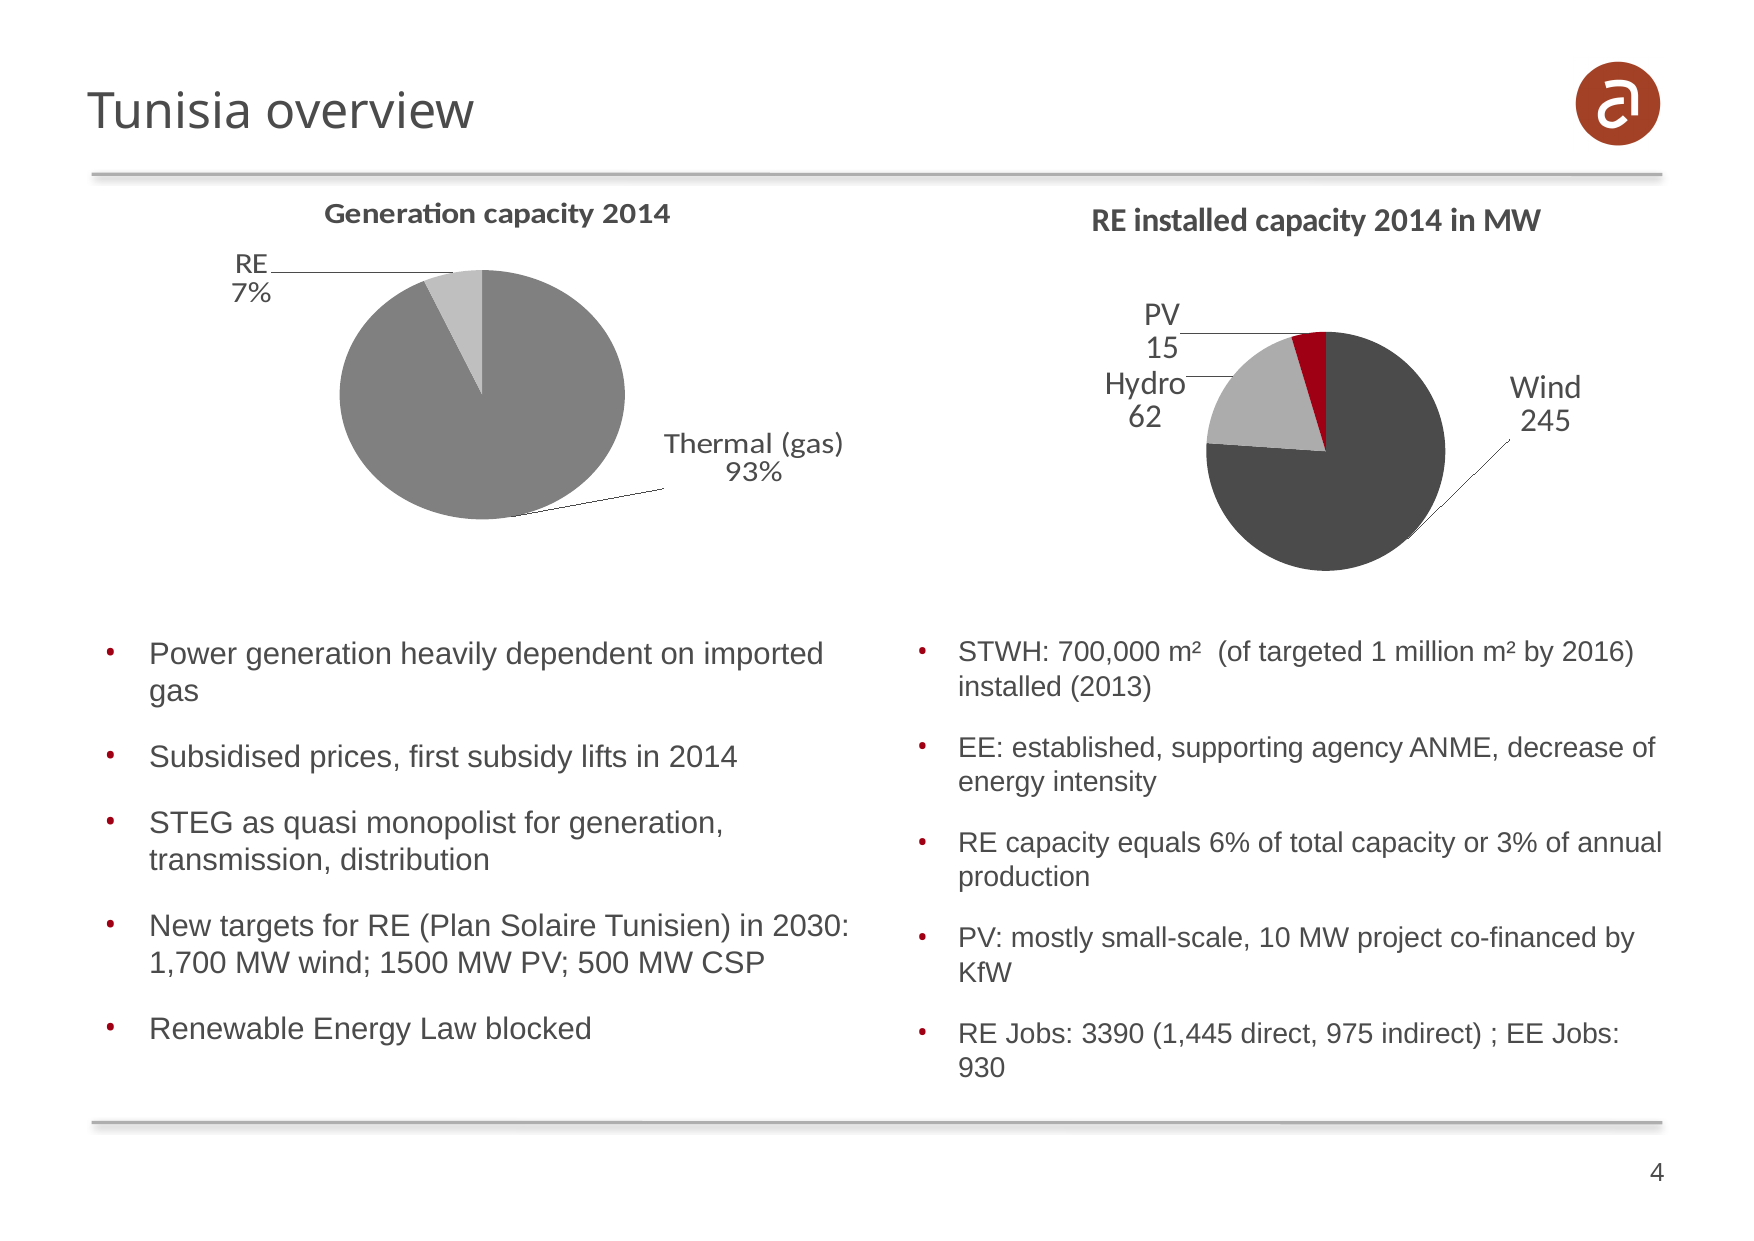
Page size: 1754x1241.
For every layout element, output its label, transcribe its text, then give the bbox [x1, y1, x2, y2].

chart [989, 179, 1644, 631]
title Tunisia overview [87, 78, 1553, 161]
chart [104, 179, 892, 582]
list STWH: 700,000 m² (of targeted 1 million m² by 2016) installed (2013) EE: established, supporting agency ANME, decrease of energy intensity RE capacity equals 6% of total capacity or 3% of annual production PV: mostly small-scale, 10 MW project co-financed by KfW RE Jobs: 3390 (1,445 direct, 975 indirect) ; EE Jobs: 930 [917, 633, 1666, 1084]
picture [1573, 57, 1663, 150]
text_box Power generation heavily dependent on imported gas Subsidised prices, first subsidy lifts in 2014 STEG as quasi monopolist for generation, transmission, distribution New targets for RE (Plan Solaire Tunisien) in 2030: 1,700 MW wind; 1500 MW PV; 500 MW CSP Renewable Energy Law blocked [104, 633, 854, 1084]
